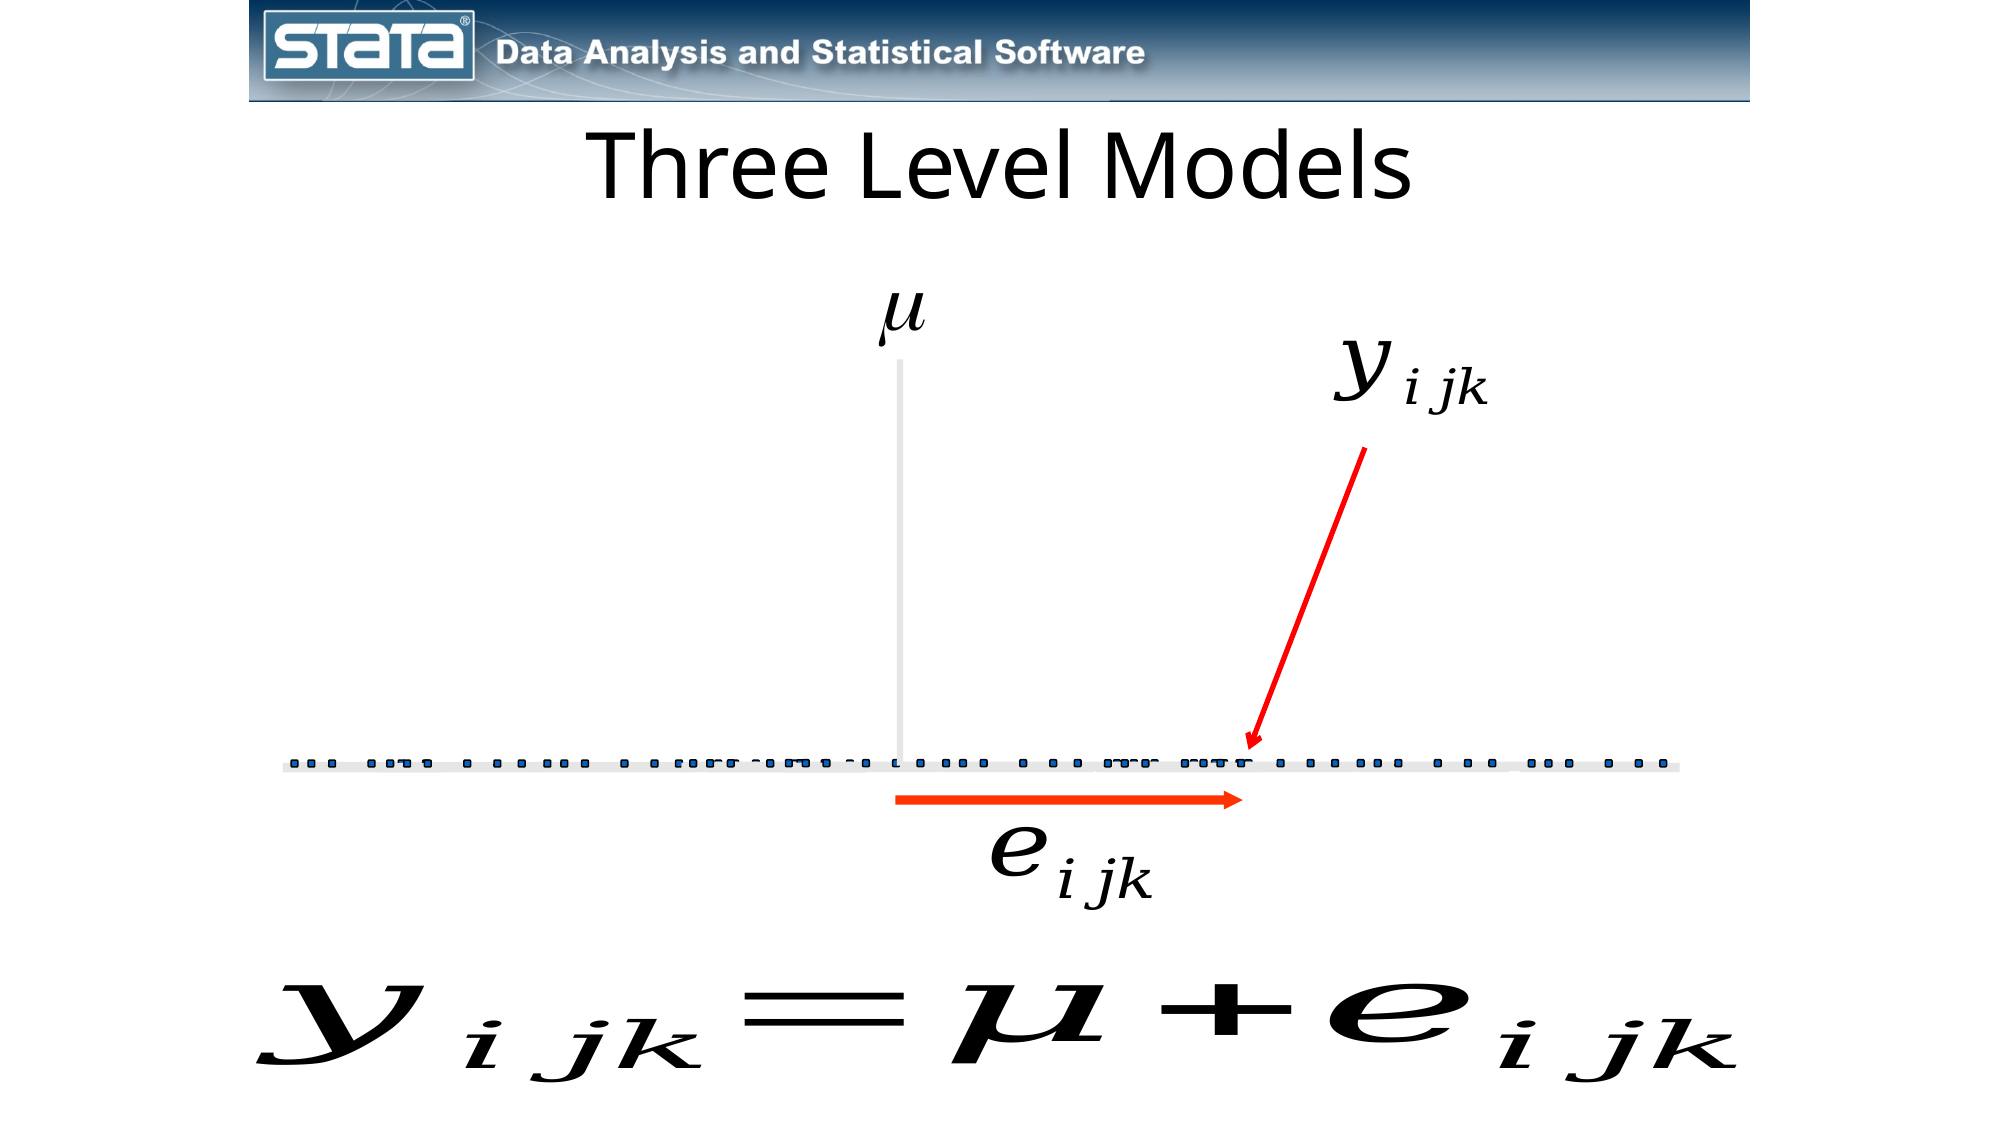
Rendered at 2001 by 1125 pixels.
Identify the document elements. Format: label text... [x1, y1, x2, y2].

title Three Level Models [249, 102, 1750, 238]
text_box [862, 274, 946, 365]
text_box [899, 795, 1243, 805]
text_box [287, 759, 1675, 768]
picture [249, 0, 1750, 102]
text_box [1248, 449, 1365, 750]
